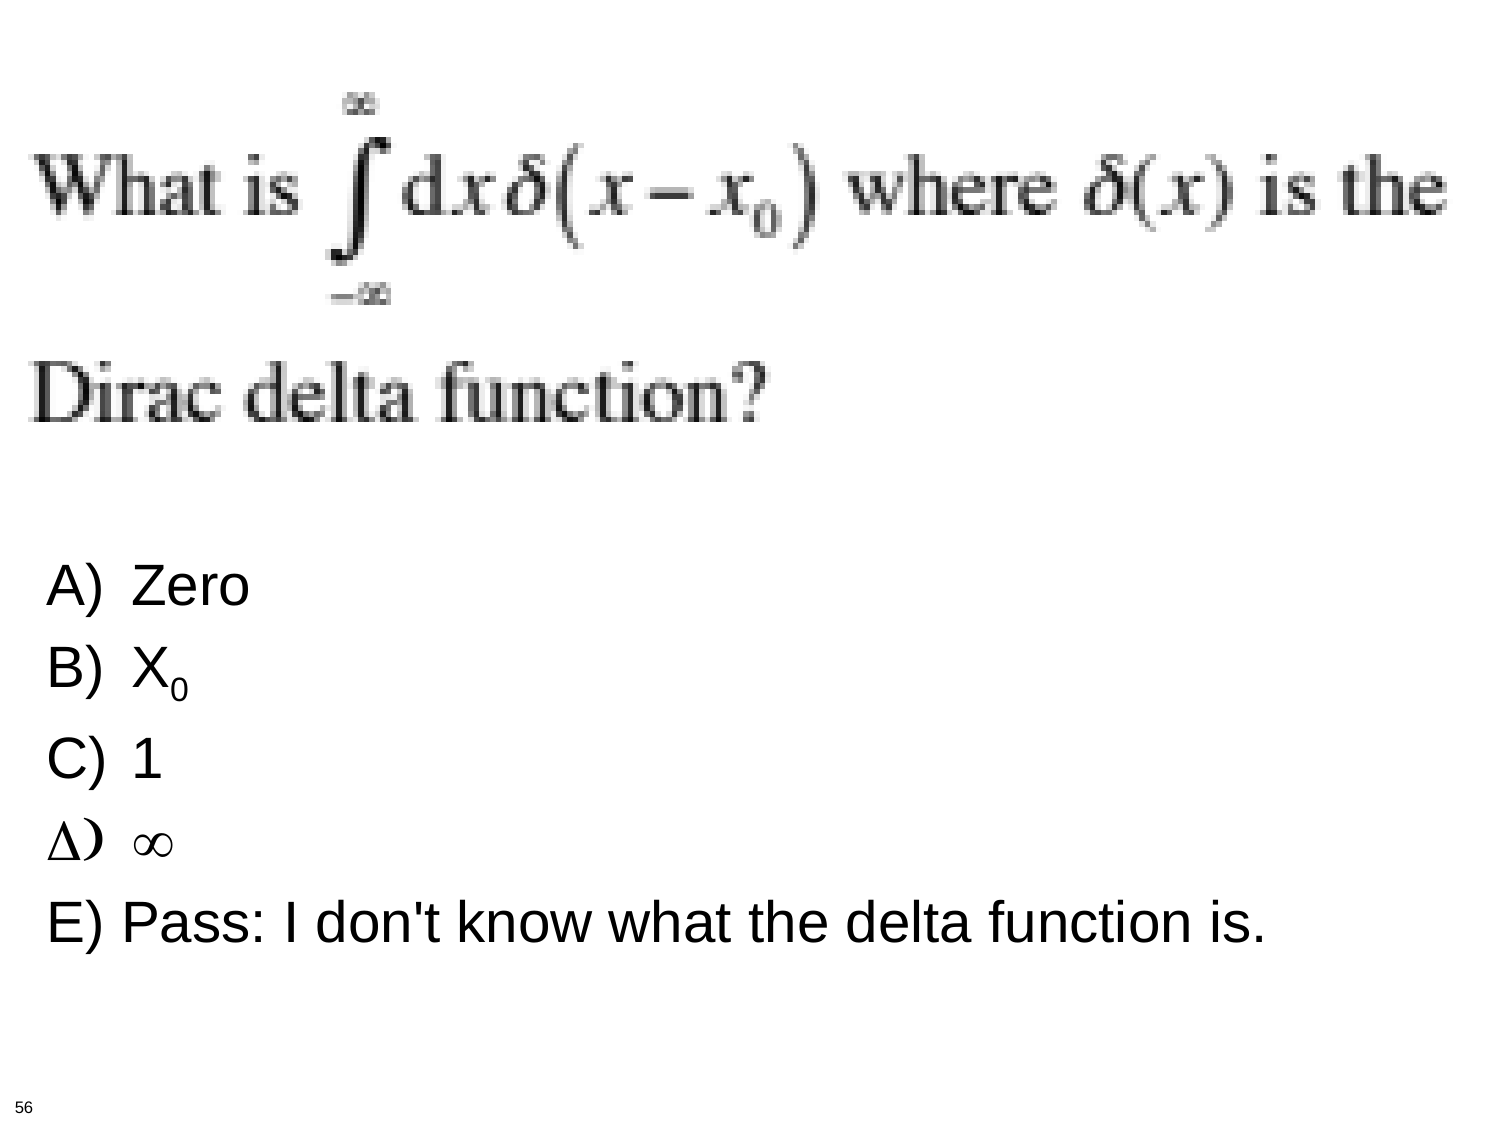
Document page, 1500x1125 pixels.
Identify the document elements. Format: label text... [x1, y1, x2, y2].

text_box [18, 64, 1481, 440]
text_box 56 [0, 1089, 50, 1125]
list Zero X0 1  E) Pass: I don't know what the delta function is. [31, 539, 1472, 1089]
